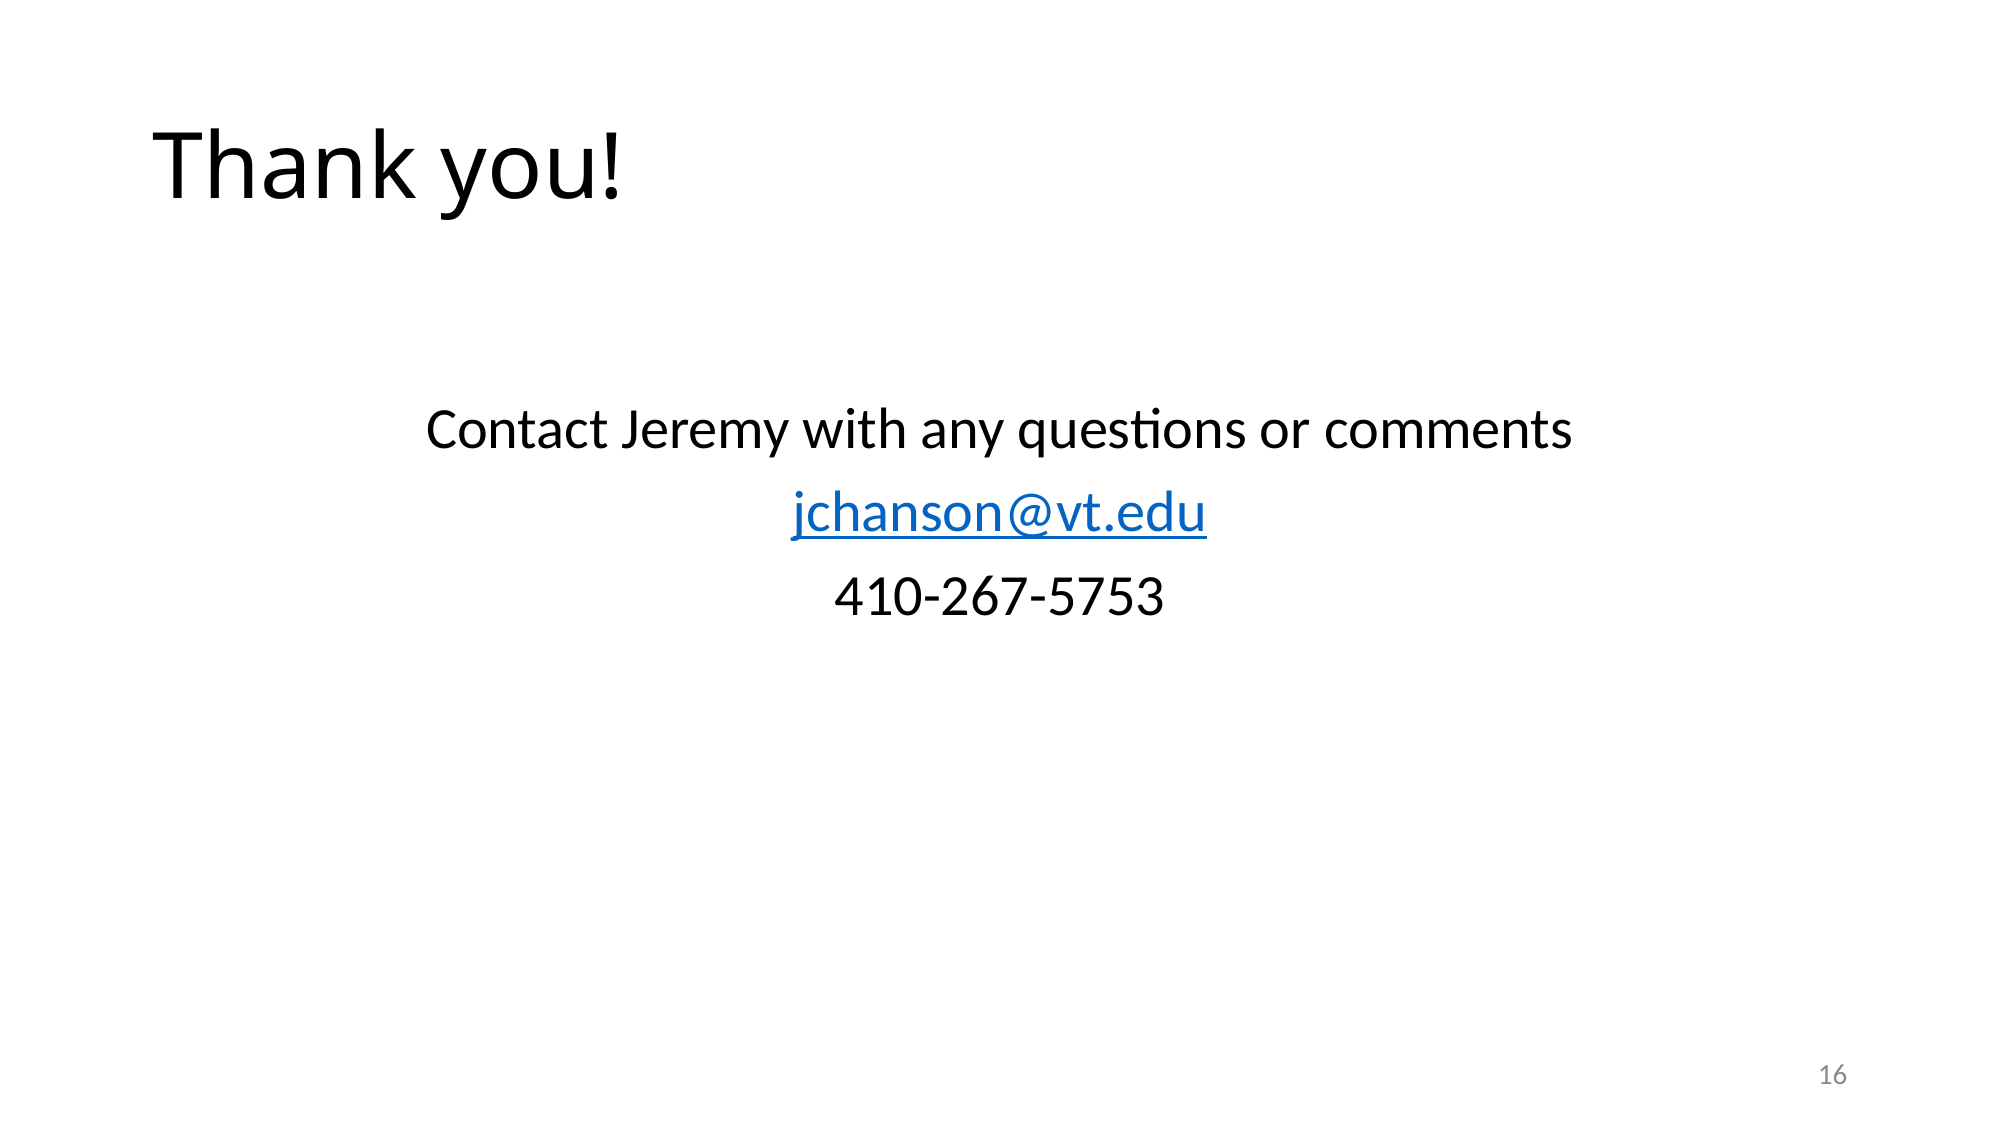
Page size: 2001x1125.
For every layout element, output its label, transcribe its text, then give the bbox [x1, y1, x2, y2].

slide_number 16 [1412, 1042, 1863, 1103]
title Thank you! [137, 59, 1863, 278]
list Contact Jeremy with any questions or comments jchanson@vt.edu 410-267-5753 [137, 299, 1863, 1014]
